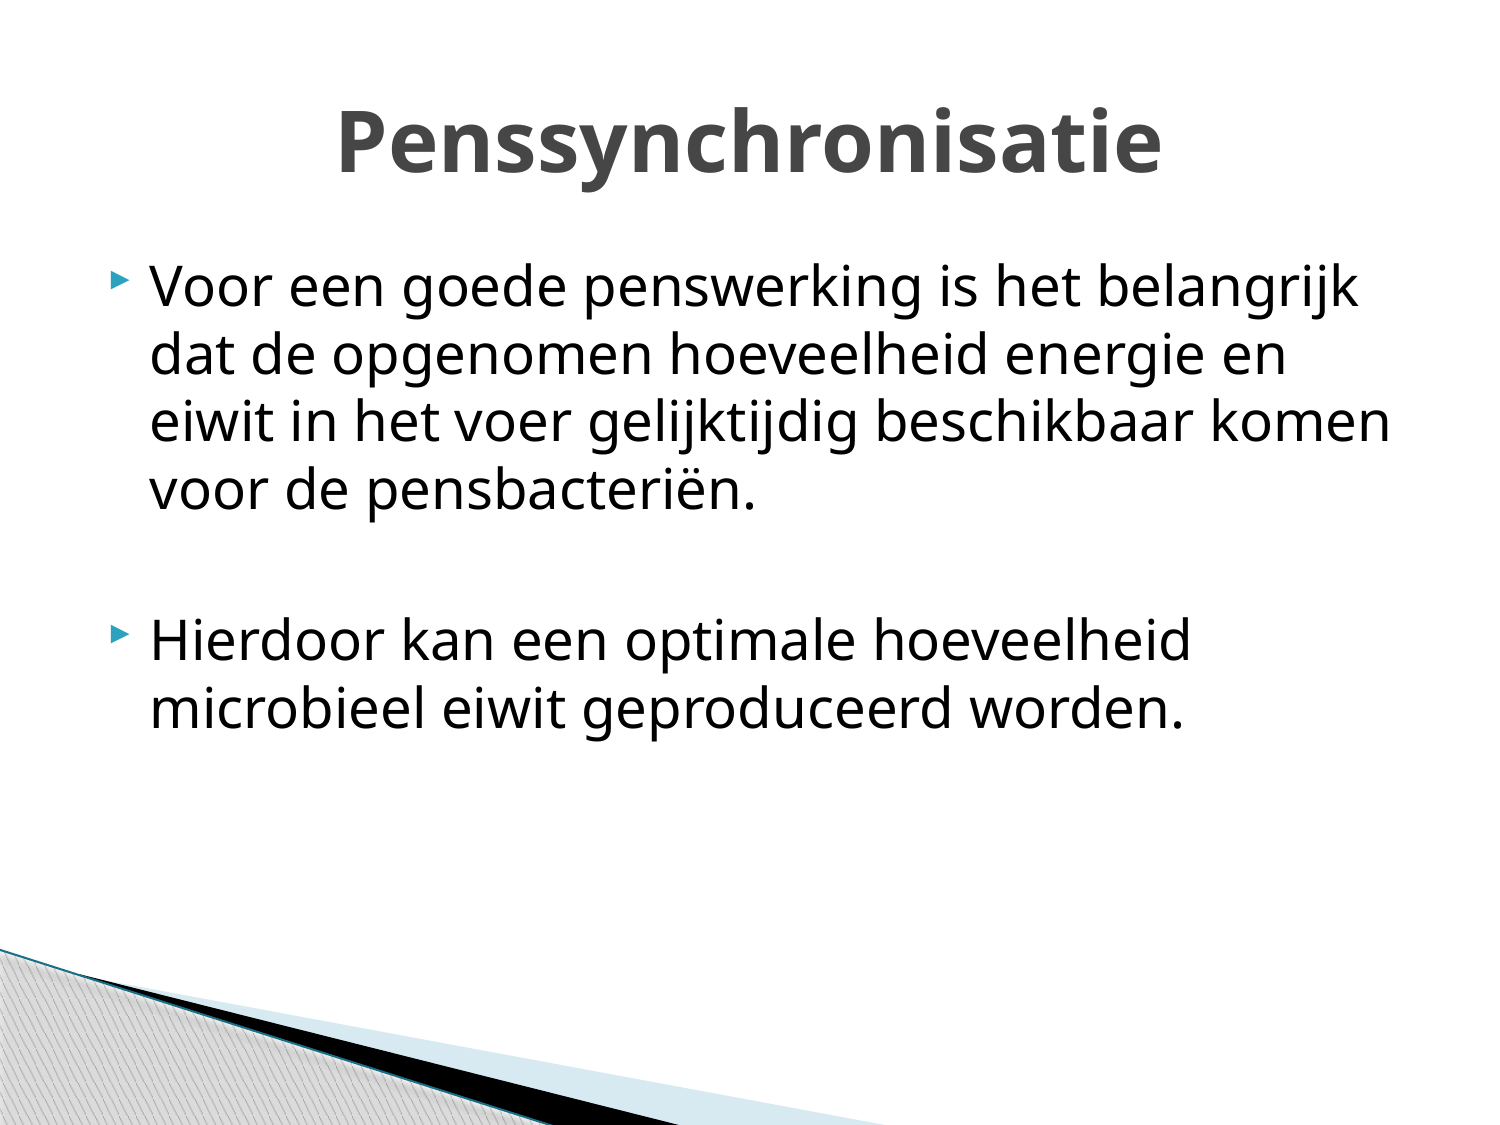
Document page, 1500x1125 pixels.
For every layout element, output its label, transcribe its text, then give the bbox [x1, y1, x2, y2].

list Voor een goede penswerking is het belangrijk dat de opgenomen hoeveelheid energie en eiwit in het voer gelijktijdig beschikbaar komen voor de pensbacteriën. Hierdoor kan een optimale hoeveelheid microbieel eiwit geproduceerd worden. [75, 243, 1425, 986]
title Penssynchronisatie [75, 45, 1425, 233]
